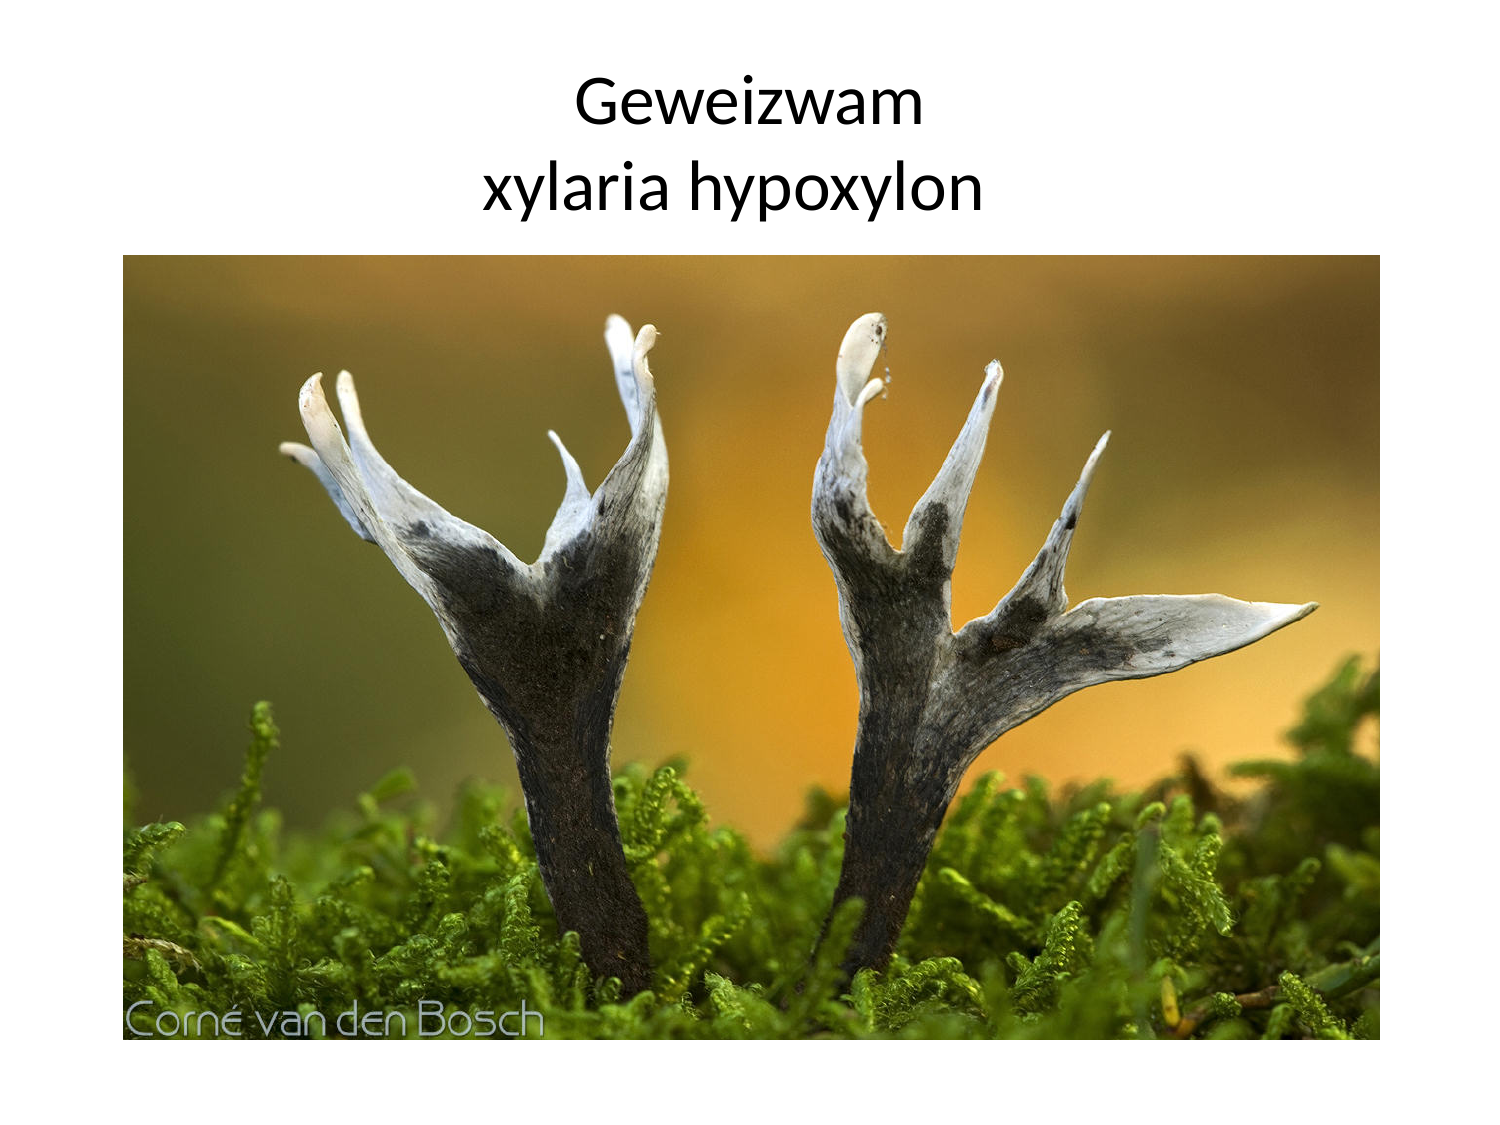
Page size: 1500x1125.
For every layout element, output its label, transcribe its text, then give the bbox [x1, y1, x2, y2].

picture [123, 255, 1380, 1040]
title Geweizwam xylaria hypoxylon [75, 45, 1425, 233]
